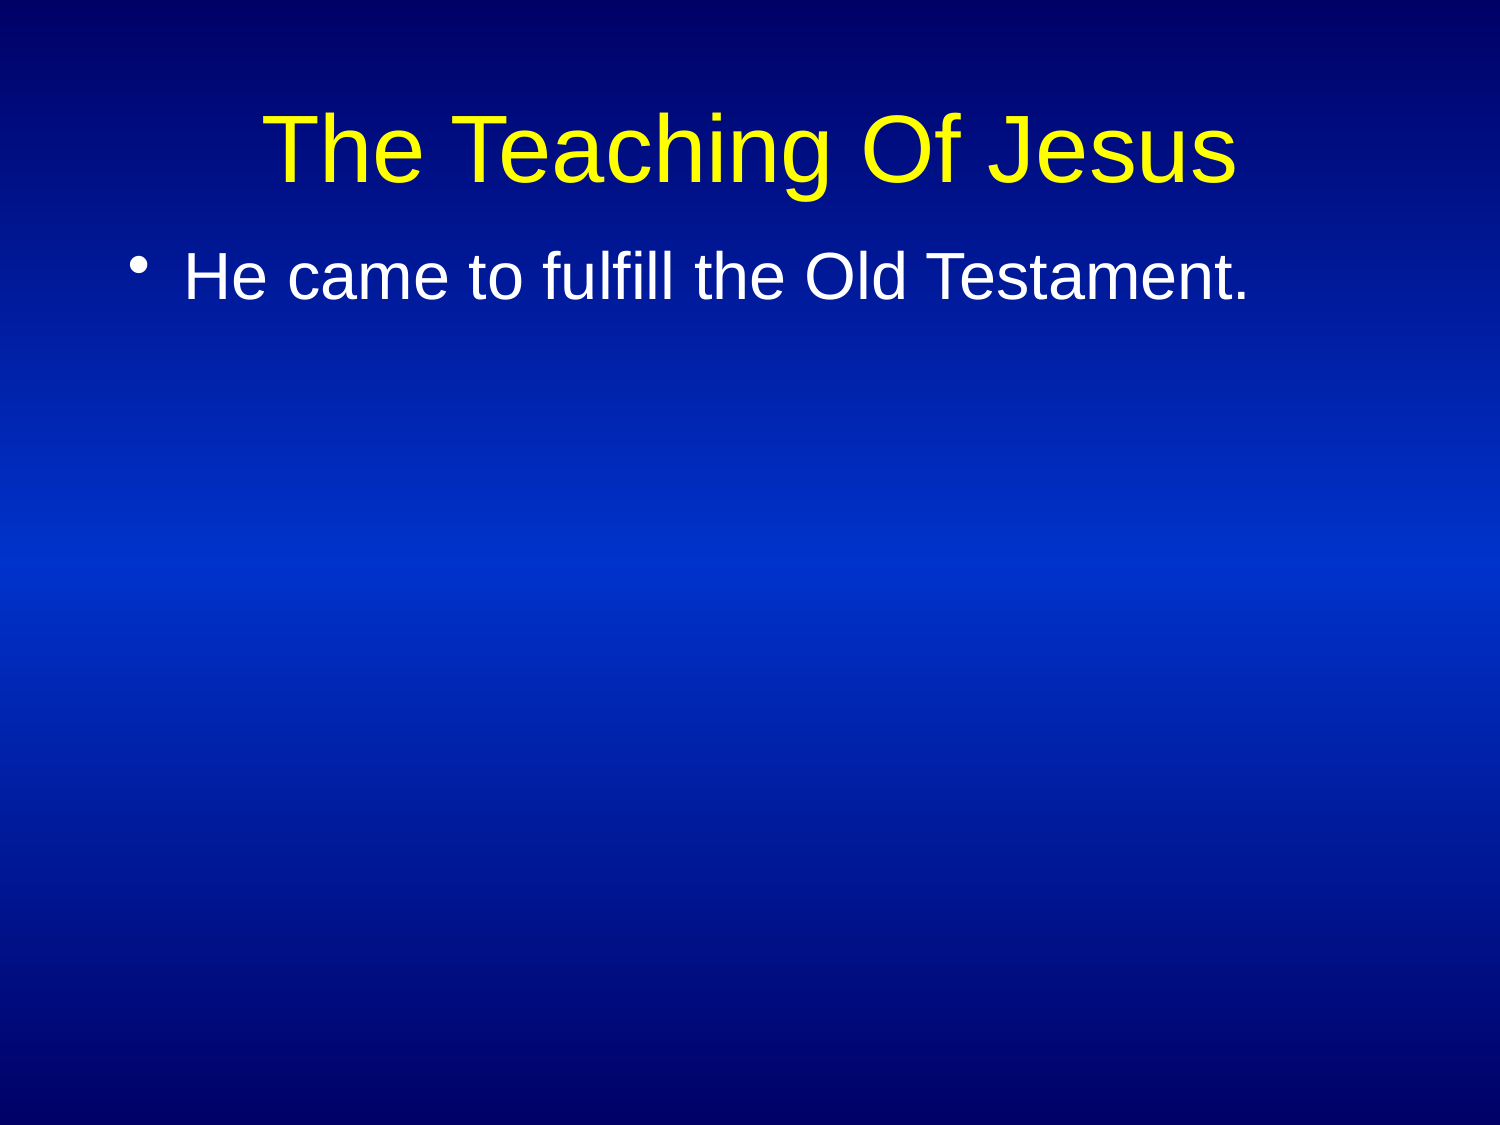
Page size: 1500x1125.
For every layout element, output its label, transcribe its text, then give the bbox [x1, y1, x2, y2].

title The Teaching Of Jesus [37, 50, 1463, 238]
list He came to fulfill the Old Testament. [112, 224, 1463, 1038]
